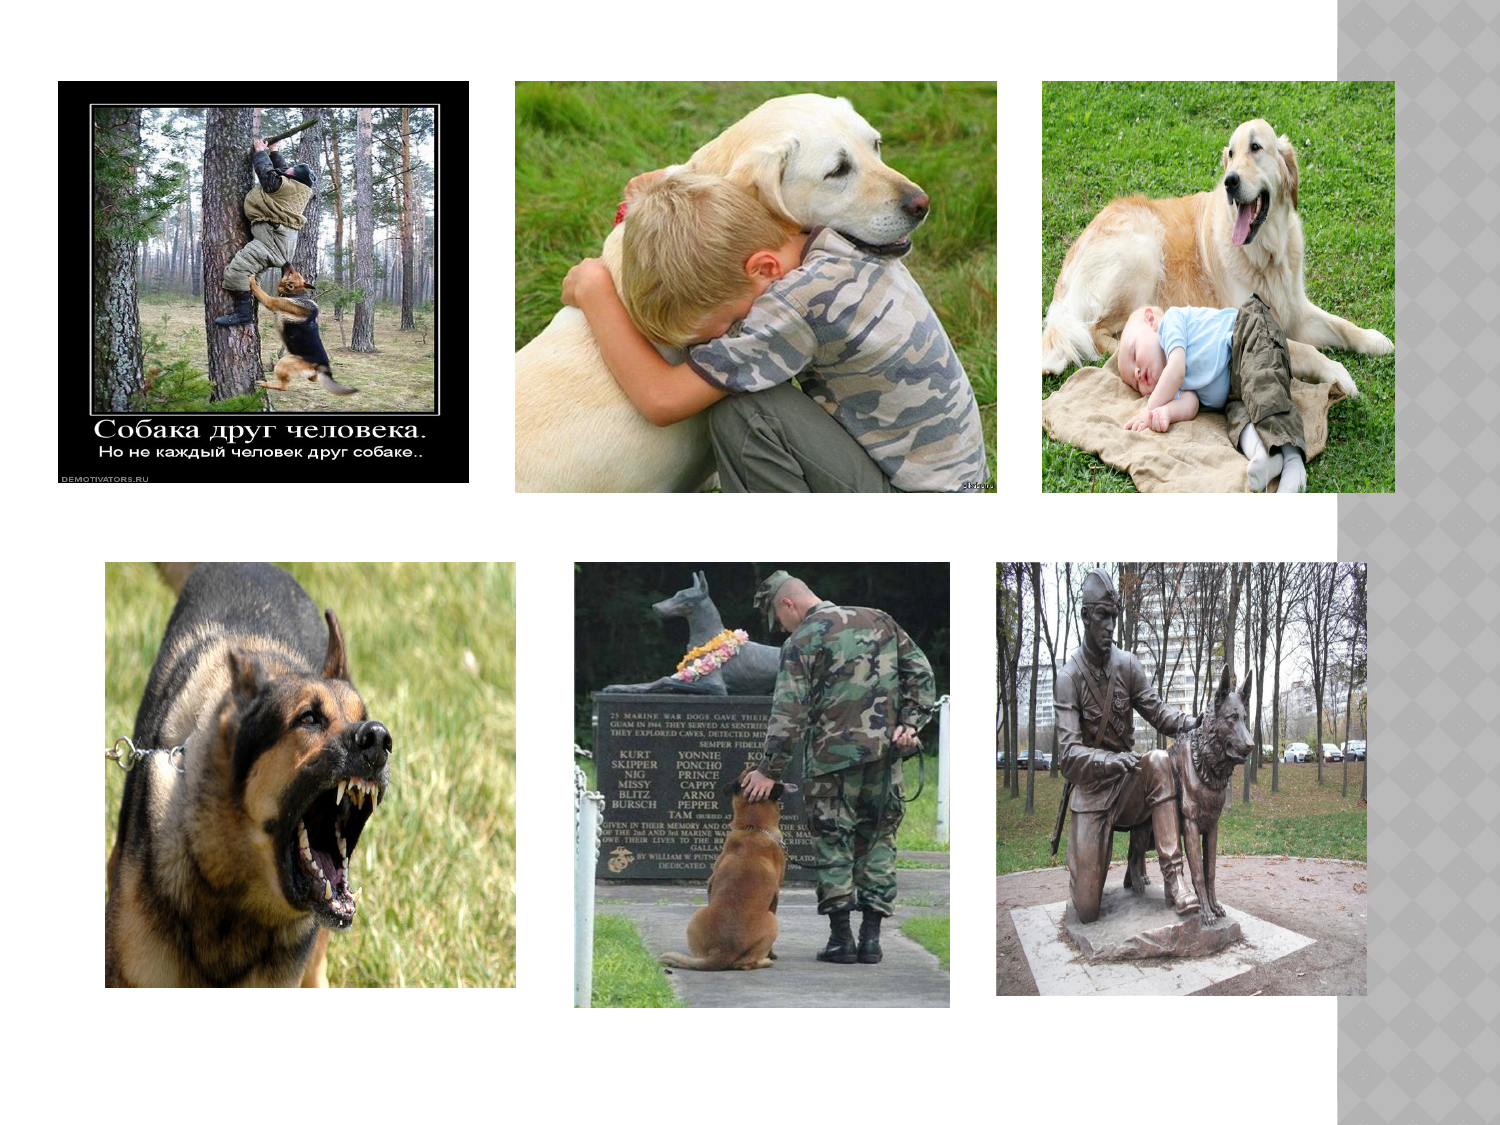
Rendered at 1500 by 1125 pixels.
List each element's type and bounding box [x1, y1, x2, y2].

picture [105, 561, 516, 988]
picture [995, 561, 1367, 997]
picture [515, 81, 997, 493]
picture [58, 81, 470, 484]
picture [573, 562, 950, 1009]
picture [1042, 81, 1395, 493]
